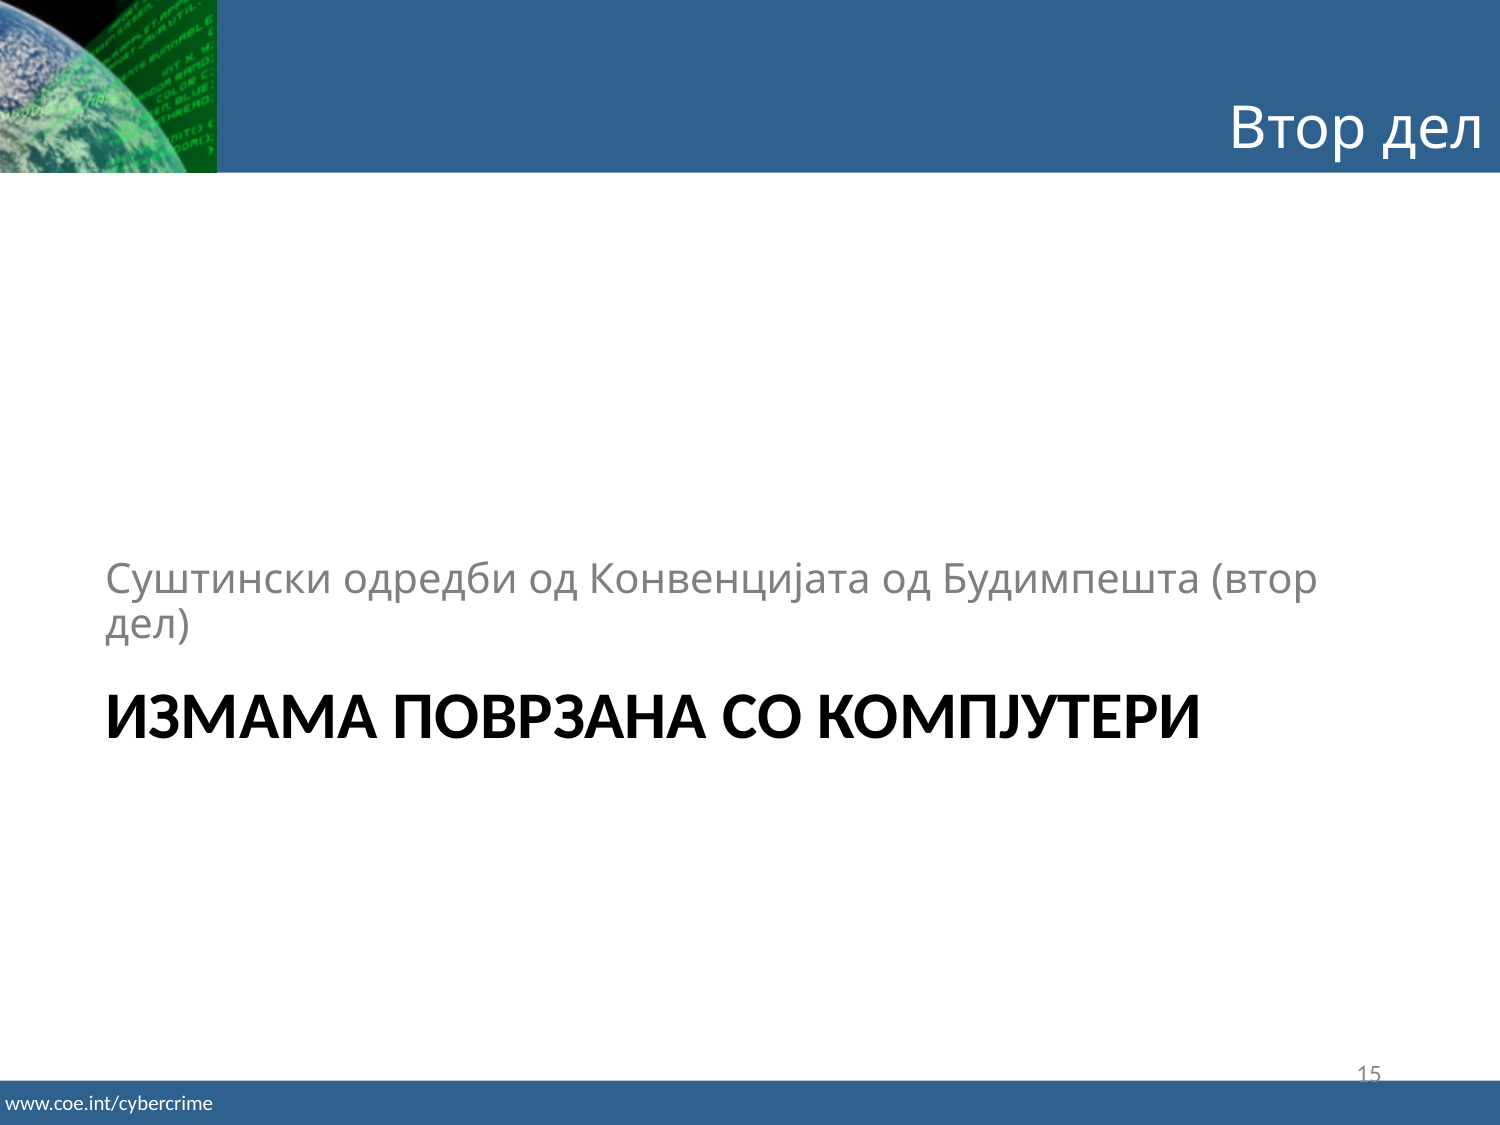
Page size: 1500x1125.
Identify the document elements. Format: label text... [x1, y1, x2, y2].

title ИЗМАМА ПОВРЗАНА СО КОМПЈУТЕРИ [90, 673, 1385, 920]
slide_number 15 [1059, 1042, 1397, 1103]
picture [0, 0, 217, 173]
list Суштински одредби од Конвенцијата од Будимпешта (втор дел) [90, 550, 1385, 623]
list Втор дел [461, 0, 1500, 170]
